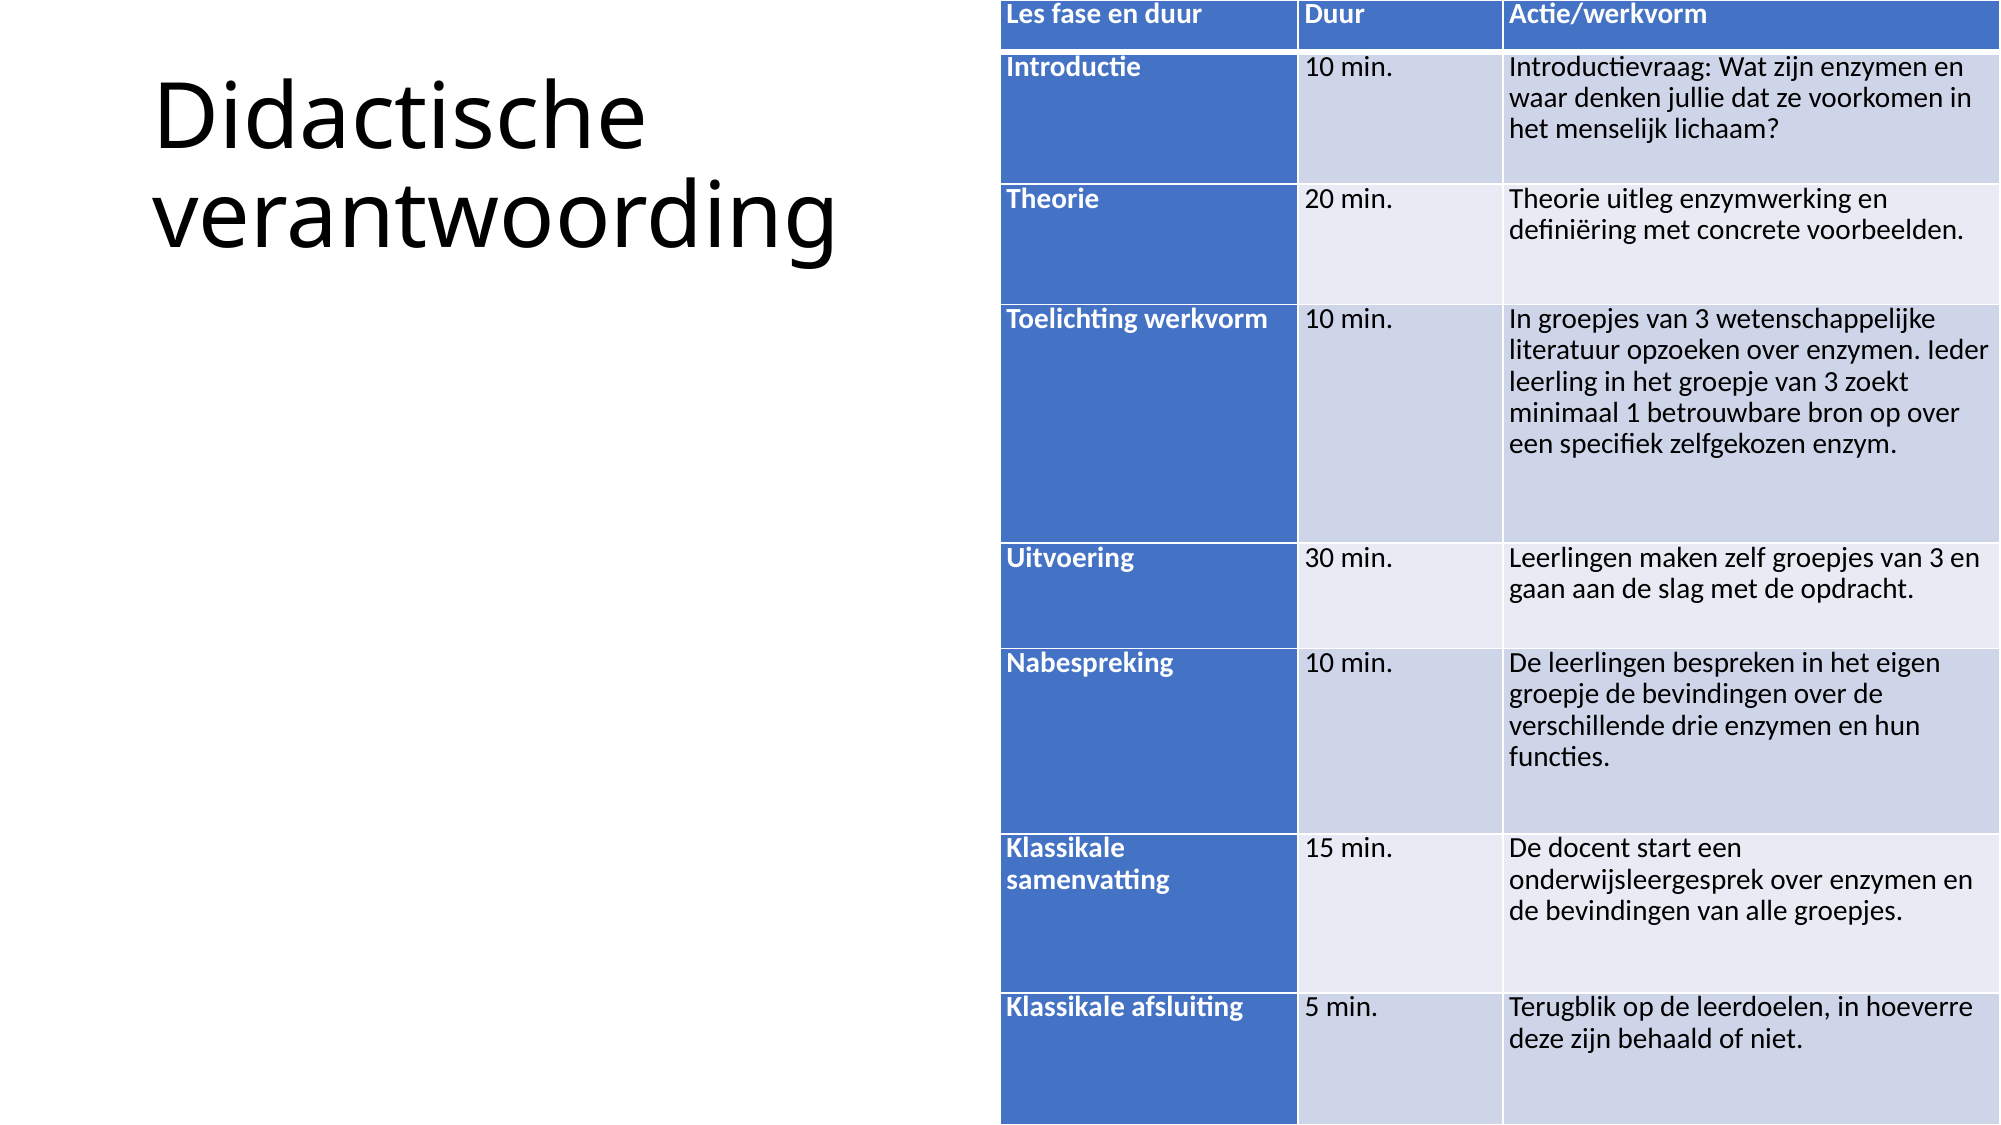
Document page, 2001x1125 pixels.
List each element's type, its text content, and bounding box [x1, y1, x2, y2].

table_cell Toelichting werkvorm [1001, 305, 1297, 542]
table_cell Theorie [1001, 185, 1297, 304]
table_cell Nabespreking [1001, 649, 1297, 833]
table_cell 20 min. [1299, 185, 1502, 304]
table_cell Klassikale samenvatting [1001, 835, 1297, 992]
table_cell 10 min. [1299, 55, 1502, 183]
table_cell 5 min. [1299, 994, 1502, 1124]
table_cell Introductie [1001, 55, 1297, 183]
table_cell Leerlingen maken zelf groepjes van 3 en gaan aan de slag met de opdracht. [1504, 544, 1999, 648]
table_header Les fase en duur [1001, 1, 1297, 49]
table_cell In groepjes van 3 wetenschappelijke literatuur opzoeken over enzymen. Ieder leerling in het groepje van 3 zoekt minimaal 1 betrouwbare bron op over een specifiek zelfgekozen enzym. [1504, 305, 1999, 542]
table_cell 10 min. [1299, 305, 1502, 542]
table_cell De leerlingen bespreken in het eigen groepje de bevindingen over de verschillende drie enzymen en hun functies. [1504, 649, 1999, 833]
table_cell 30 min. [1299, 544, 1502, 648]
table_cell Uitvoering [1001, 544, 1297, 648]
table_header Actie/werkvorm [1504, 1, 1999, 49]
title Didactische verantwoording [137, 59, 999, 278]
table_cell Introductievraag: Wat zijn enzymen en waar denken jullie dat ze voorkomen in het menselijk lichaam? [1504, 55, 1999, 183]
table_cell Theorie uitleg enzymwerking en definiëring met concrete voorbeelden. [1504, 185, 1999, 304]
table_cell Terugblik op de leerdoelen, in hoeverre deze zijn behaald of niet. [1504, 994, 1999, 1124]
table_cell De docent start een onderwijsleergesprek over enzymen en de bevindingen van alle groepjes. [1504, 835, 1999, 992]
table_cell 15 min. [1299, 835, 1502, 992]
table_header Duur [1299, 1, 1502, 49]
table_cell Klassikale afsluiting [1001, 994, 1297, 1124]
table_cell 10 min. [1299, 649, 1502, 833]
